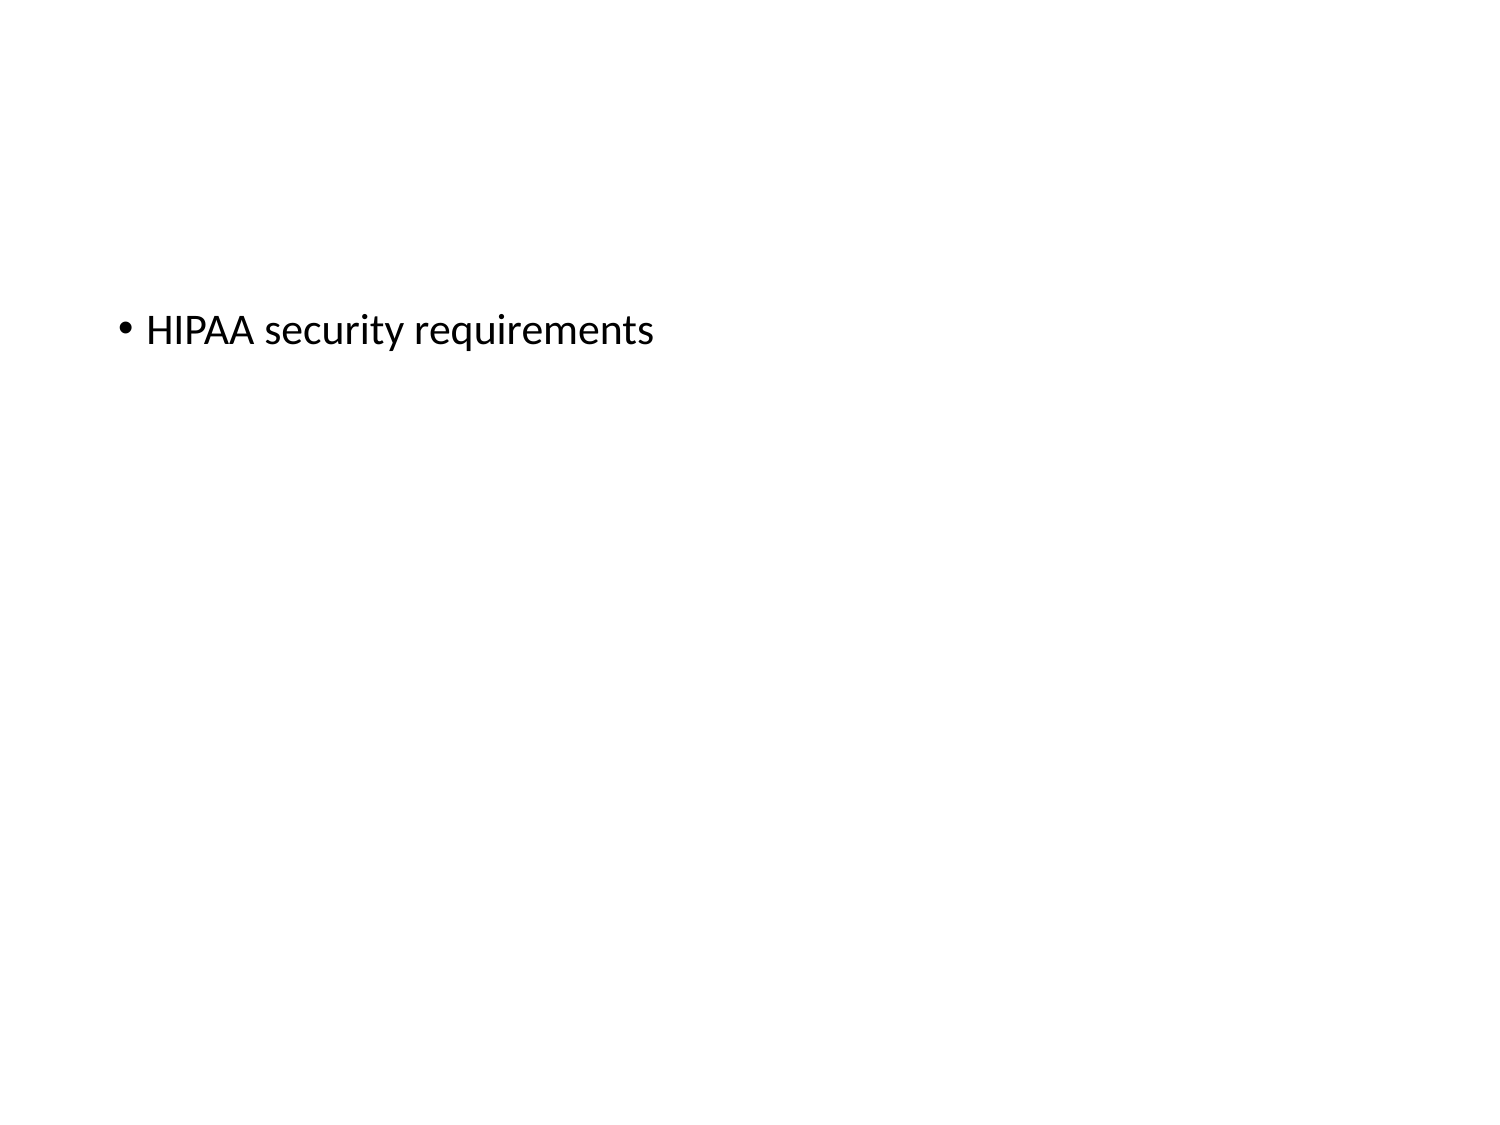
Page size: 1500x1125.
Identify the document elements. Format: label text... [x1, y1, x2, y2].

list HIPAA security requirements [103, 299, 1397, 1014]
